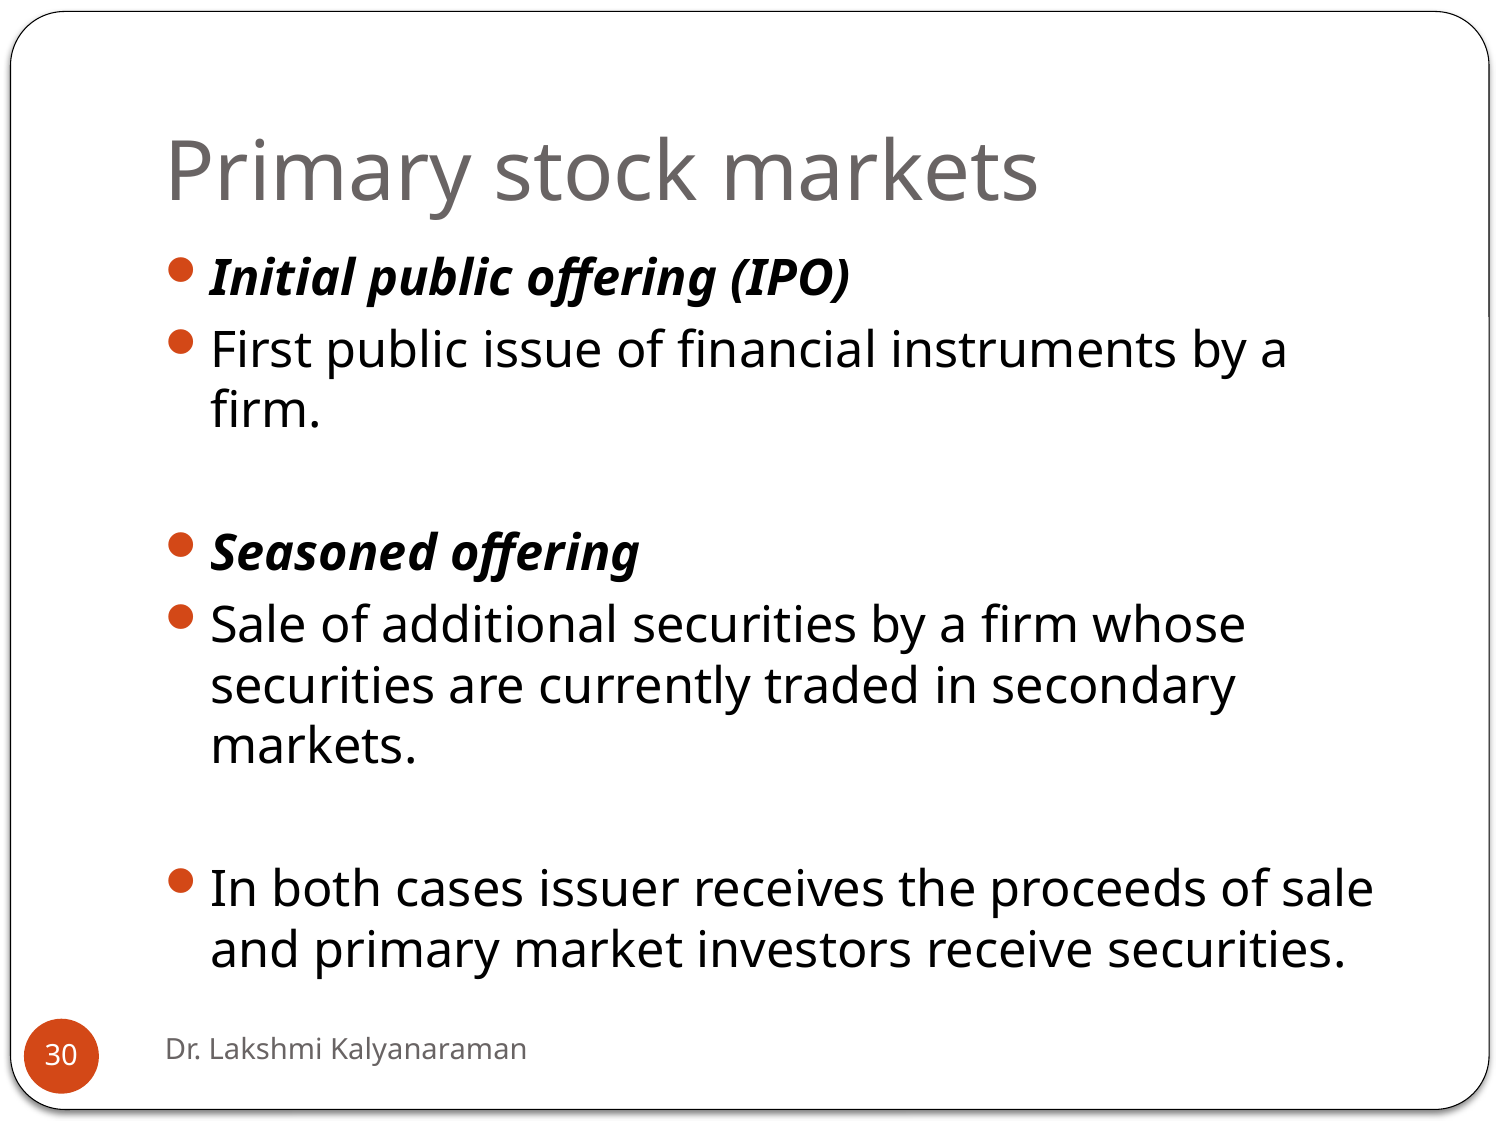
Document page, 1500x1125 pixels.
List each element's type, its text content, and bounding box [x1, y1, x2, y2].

slide_number 30 [23, 1018, 99, 1094]
list Initial public offering (IPO) First public issue of financial instruments by a firm. Seasoned offering Sale of additional securities by a firm whose securities are currently traded in secondary markets. In both cases issuer receives the proceeds of sale and primary market investors receive securities. [150, 237, 1425, 988]
title Primary stock markets [150, 45, 1425, 233]
footer Dr. Lakshmi Kalyanaraman [150, 1012, 800, 1088]
